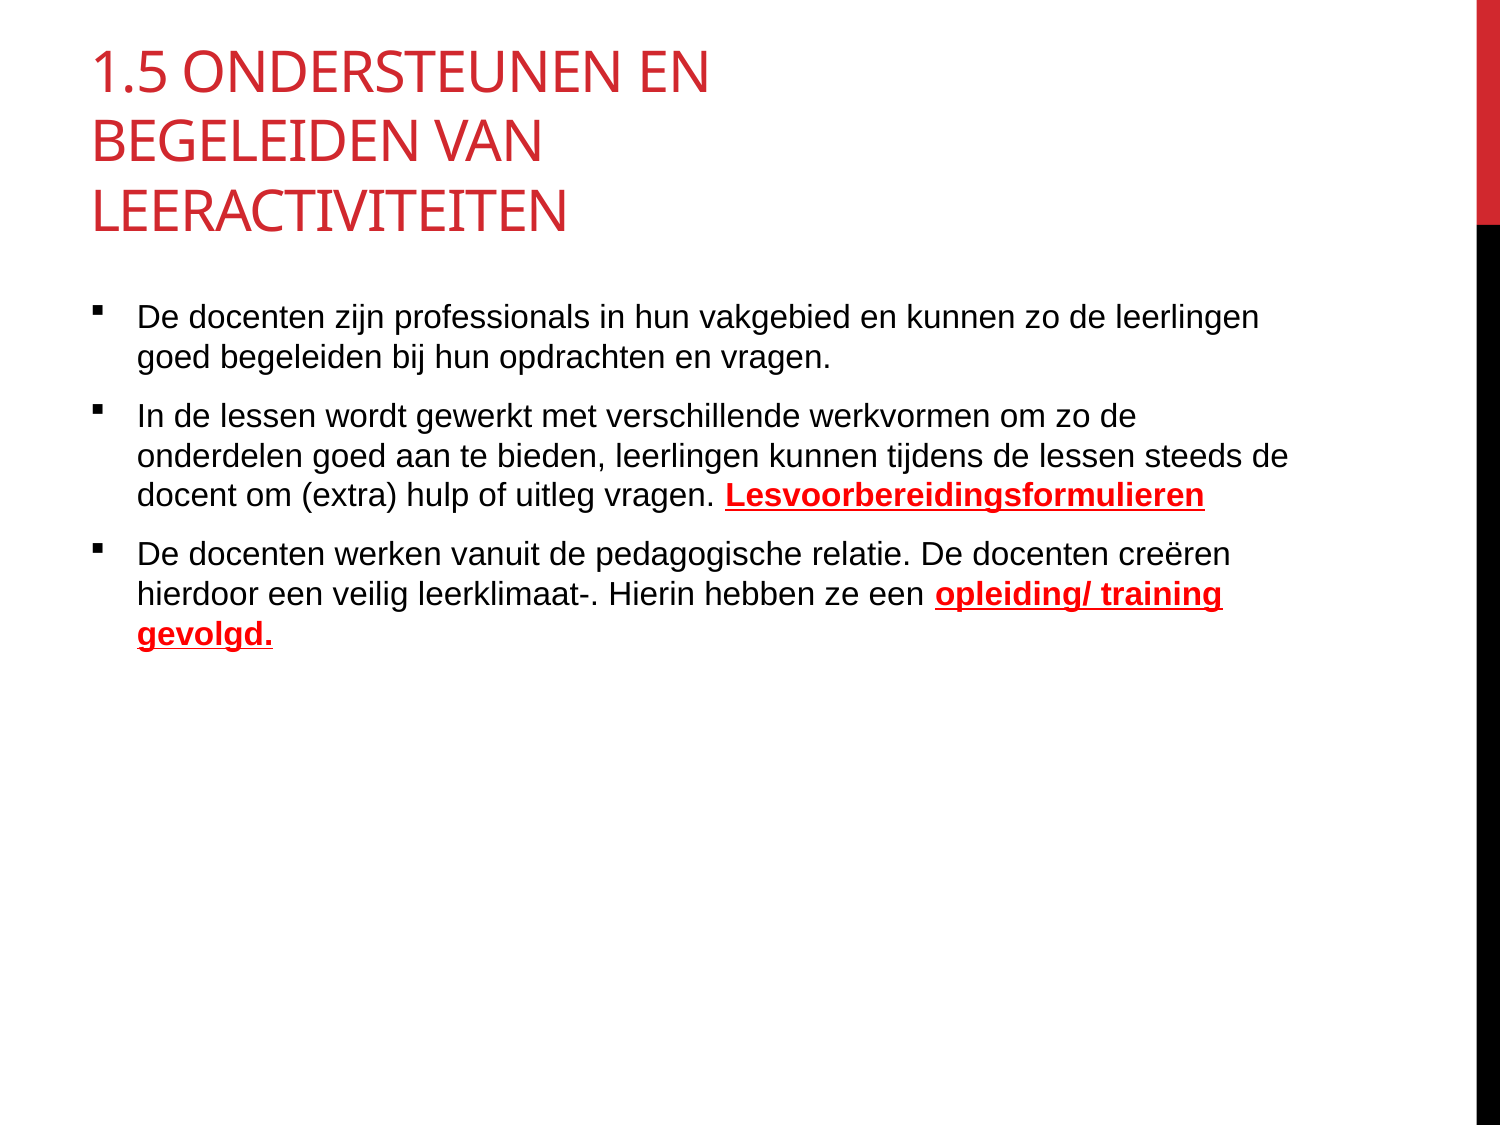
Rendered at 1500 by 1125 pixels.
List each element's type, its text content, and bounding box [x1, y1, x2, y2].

list De docenten zijn professionals in hun vakgebied en kunnen zo de leerlingen goed begeleiden bij hun opdrachten en vragen. In de lessen wordt gewerkt met verschillende werkvormen om zo de onderdelen goed aan te bieden, leerlingen kunnen tijdens de lessen steeds de docent om (extra) hulp of uitleg vragen. Lesvoorbereidingsformulieren De docenten werken vanuit de pedagogische relatie. De docenten creëren hierdoor een veilig leerklimaat-. Hierin hebben ze een opleiding/ training gevolgd. [75, 287, 1325, 1005]
title 1.5 Ondersteunen en begeleiden van leeractiviteiten [75, 25, 1025, 250]
